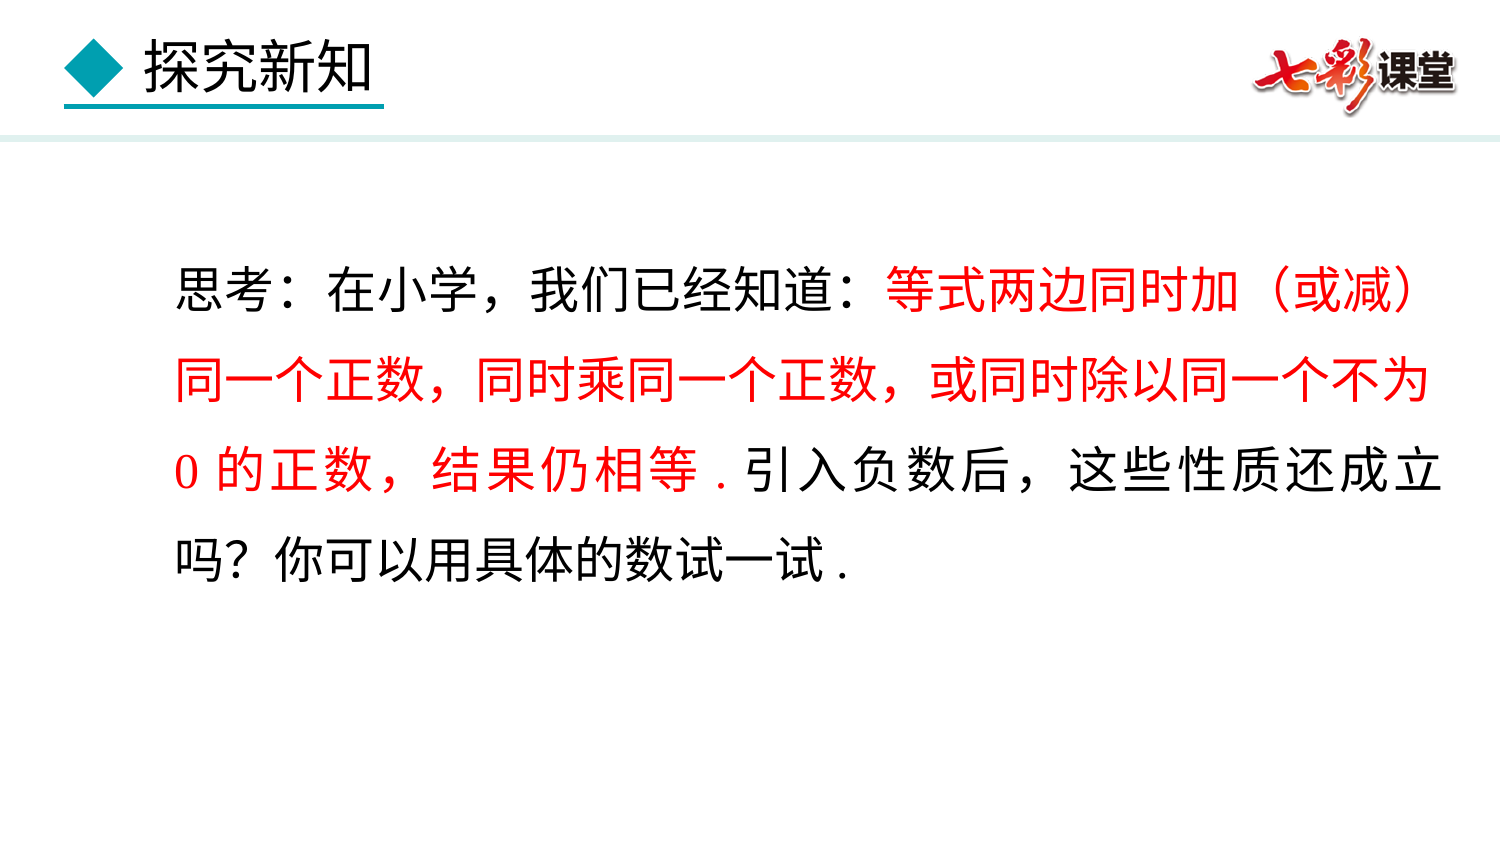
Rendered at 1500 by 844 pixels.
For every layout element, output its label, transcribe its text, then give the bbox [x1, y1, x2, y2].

text_box 思考：在小学，我们已经知道：等式两边同时加（或减）同一个正数，同时乘同一个正数，或同时除以同一个不为0的正数，结果仍相等.引入负数后，这些性质还成立吗？你可以用具体的数试一试. [159, 220, 1459, 596]
picture [1249, 32, 1461, 118]
